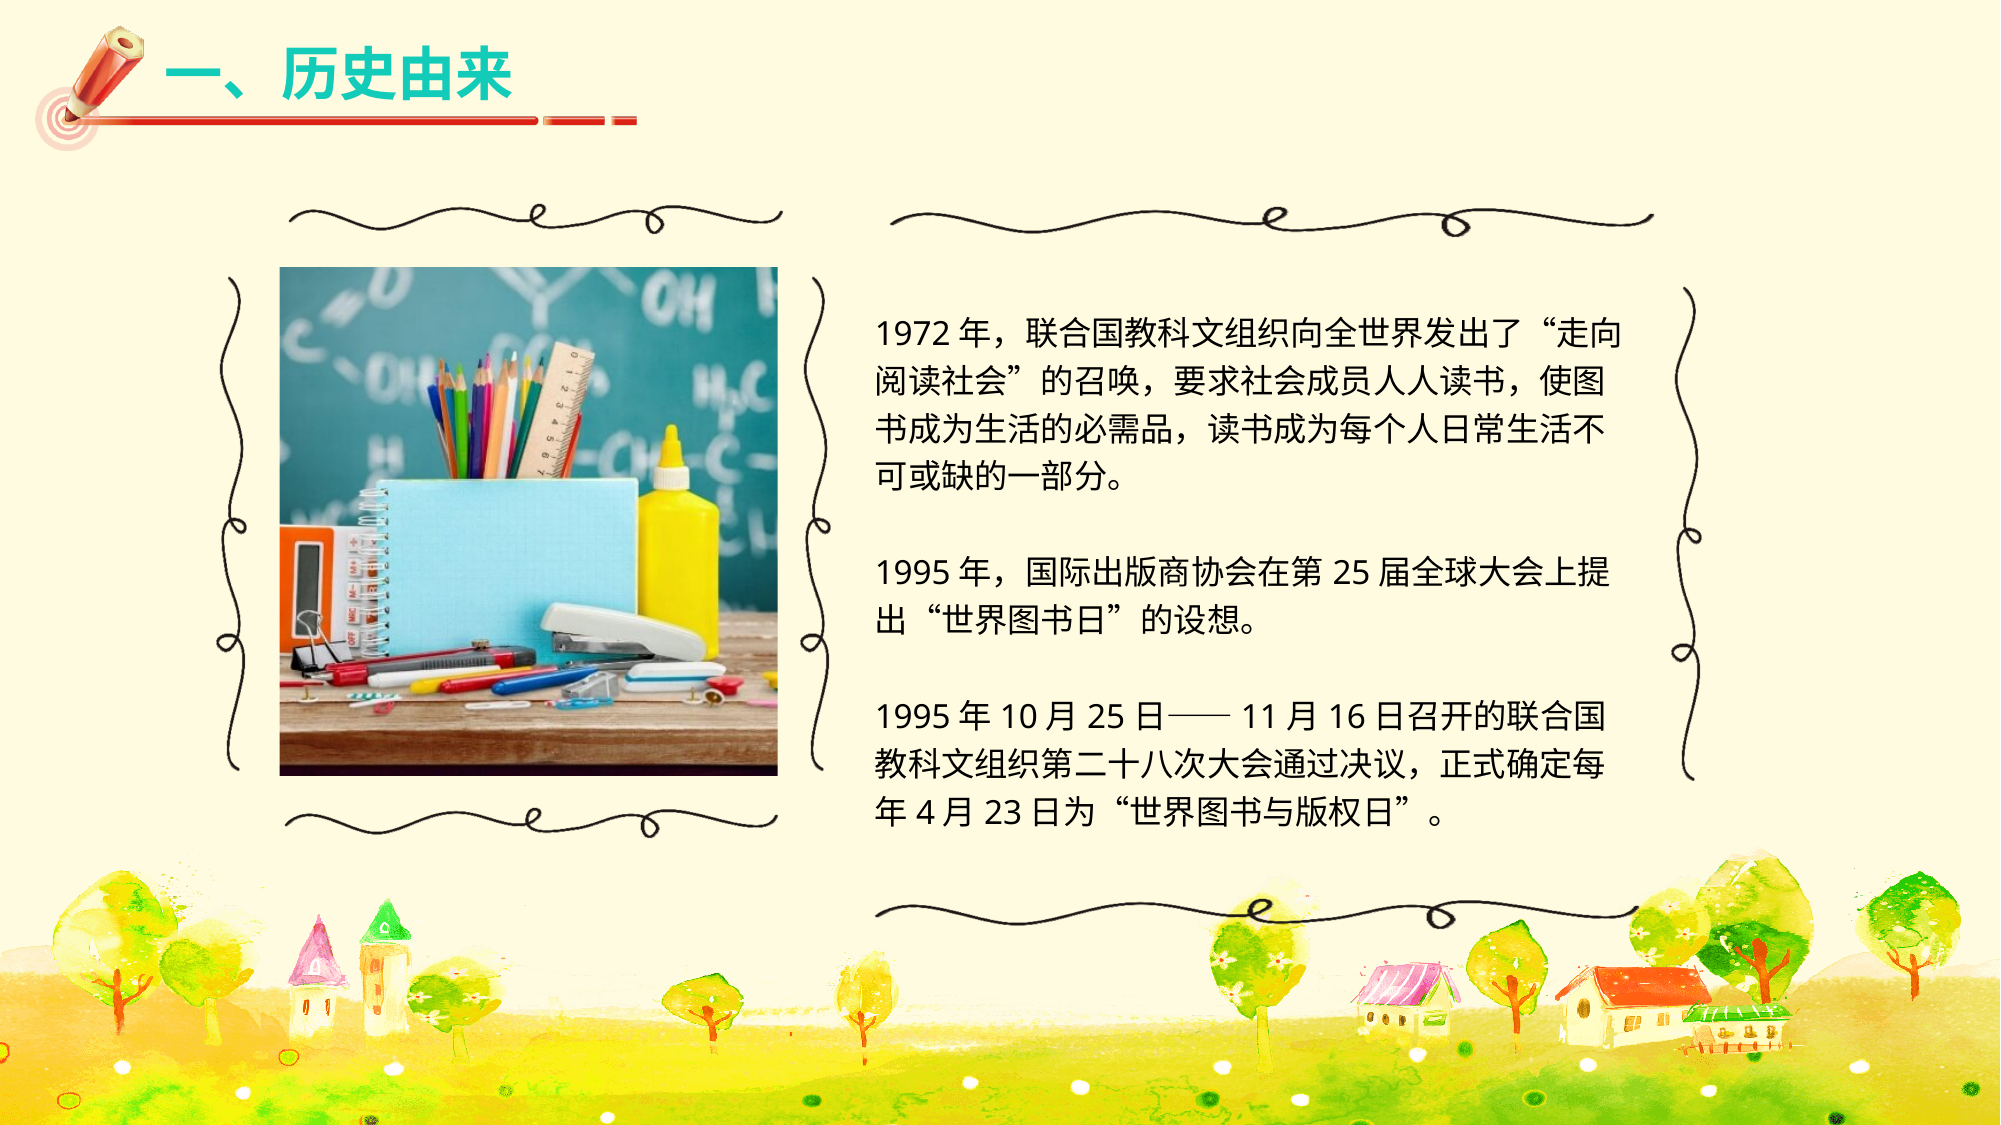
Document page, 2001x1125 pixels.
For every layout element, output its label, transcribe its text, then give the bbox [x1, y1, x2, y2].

picture [0, 798, 2000, 1125]
picture [279, 194, 788, 245]
picture [1431, 278, 1939, 785]
text_box 1972年，联合国教科文组织向全世界发出了“走向阅读社会”的召唤，要求社会成员人人读书，使图书成为生活的必需品，读书成为每个人日常生活不可或缺的一部分。 1995年，国际出版商协会在第25届全球大会上提出“世界图书日”的设想。 1995年10月25日——11月16日召开的联合国教科文组织第二十八次大会通过决议，正式确定每年4月23日为“世界图书与版权日”。 [859, 296, 1646, 839]
picture [0, 267, 1069, 776]
picture [875, 197, 1662, 248]
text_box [35, 15, 688, 151]
